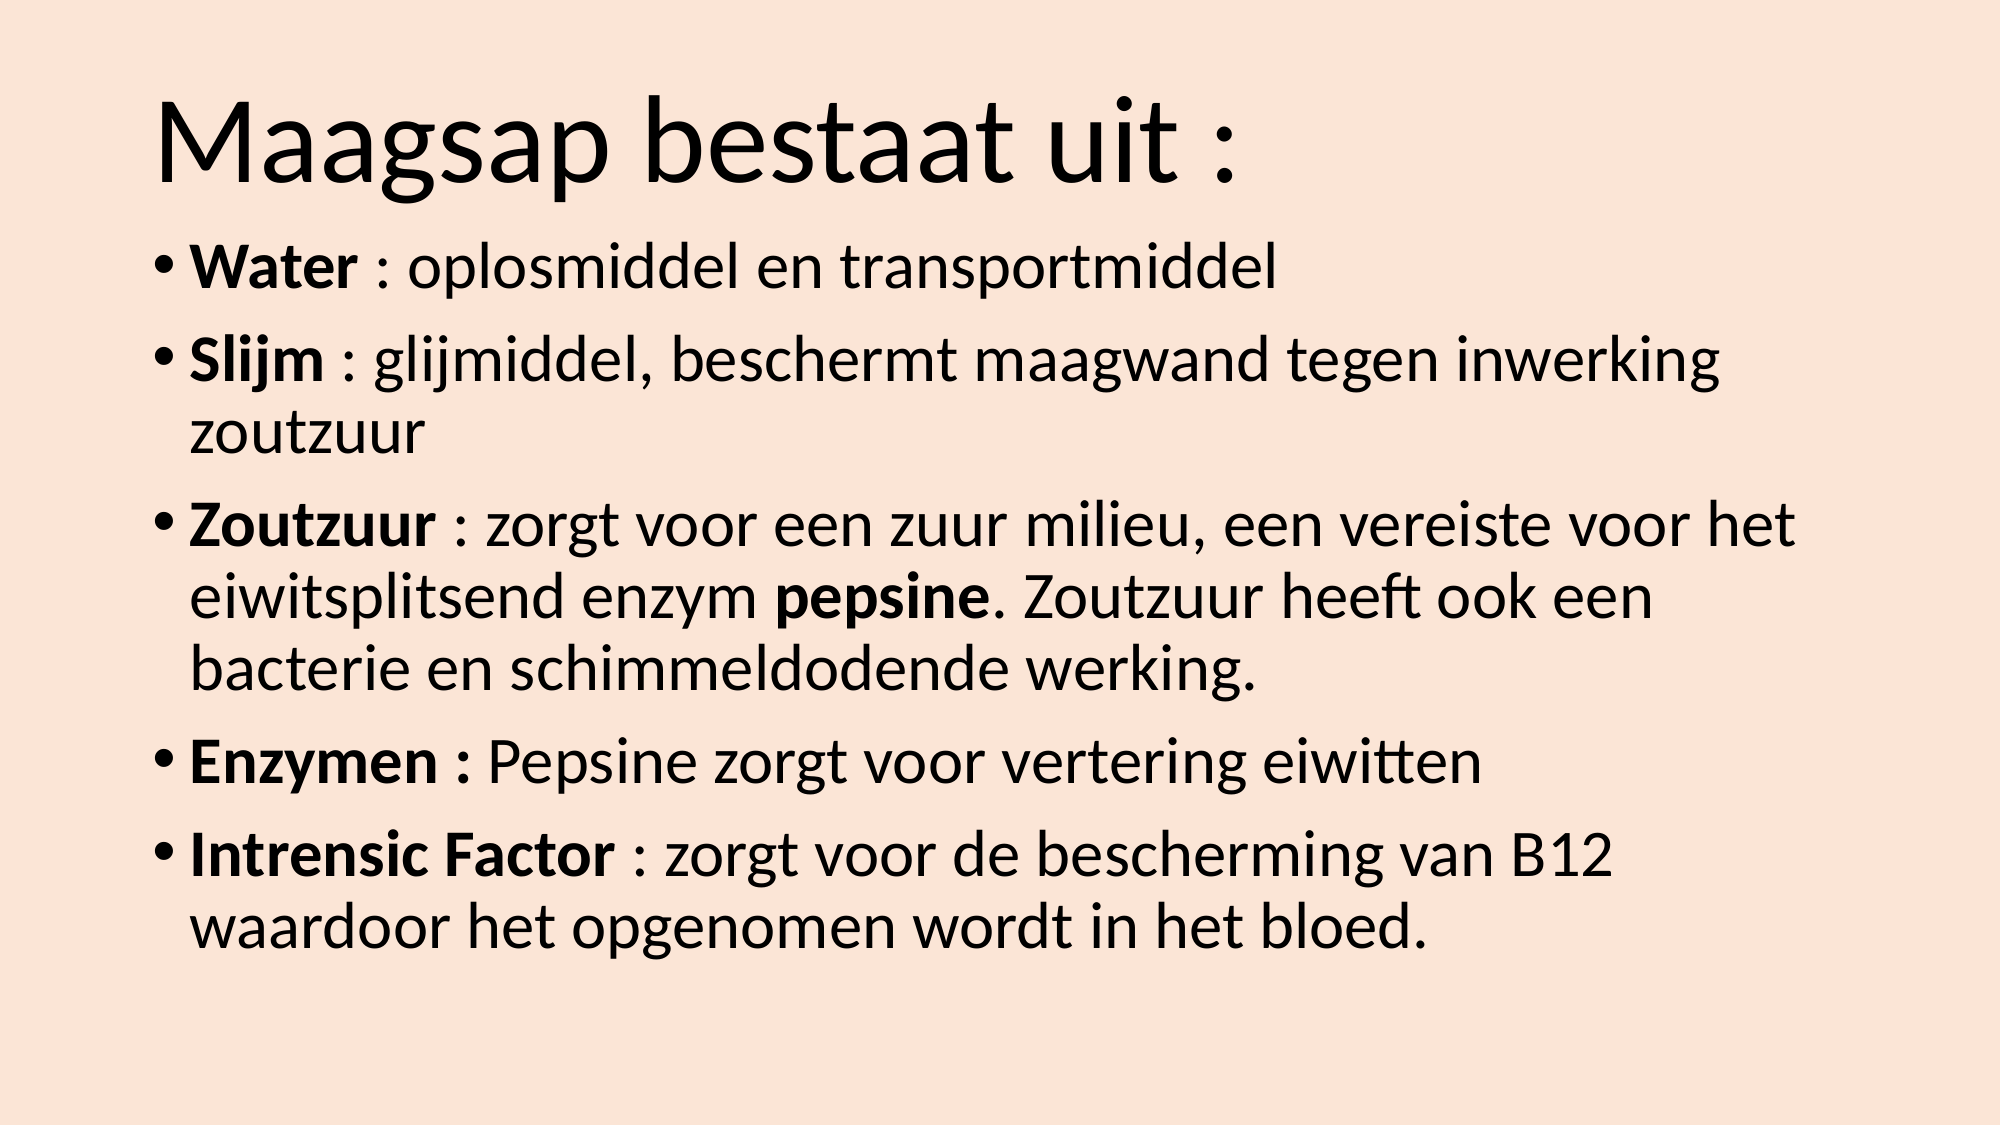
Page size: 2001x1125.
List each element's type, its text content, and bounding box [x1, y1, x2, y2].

list Maagsap bestaat uit : Water : oplosmiddel en transportmiddel Slijm : glijmiddel, beschermt maagwand tegen inwerking zoutzuur Zoutzuur : zorgt voor een zuur milieu, een vereiste voor het eiwitsplitsend enzym pepsine. Zoutzuur heeft ook een bacterie en schimmeldodende werking. Enzymen : Pepsine zorgt voor vertering eiwitten Intrensic Factor : zorgt voor de bescherming van B12 waardoor het opgenomen wordt in het bloed. [137, 67, 1863, 1014]
